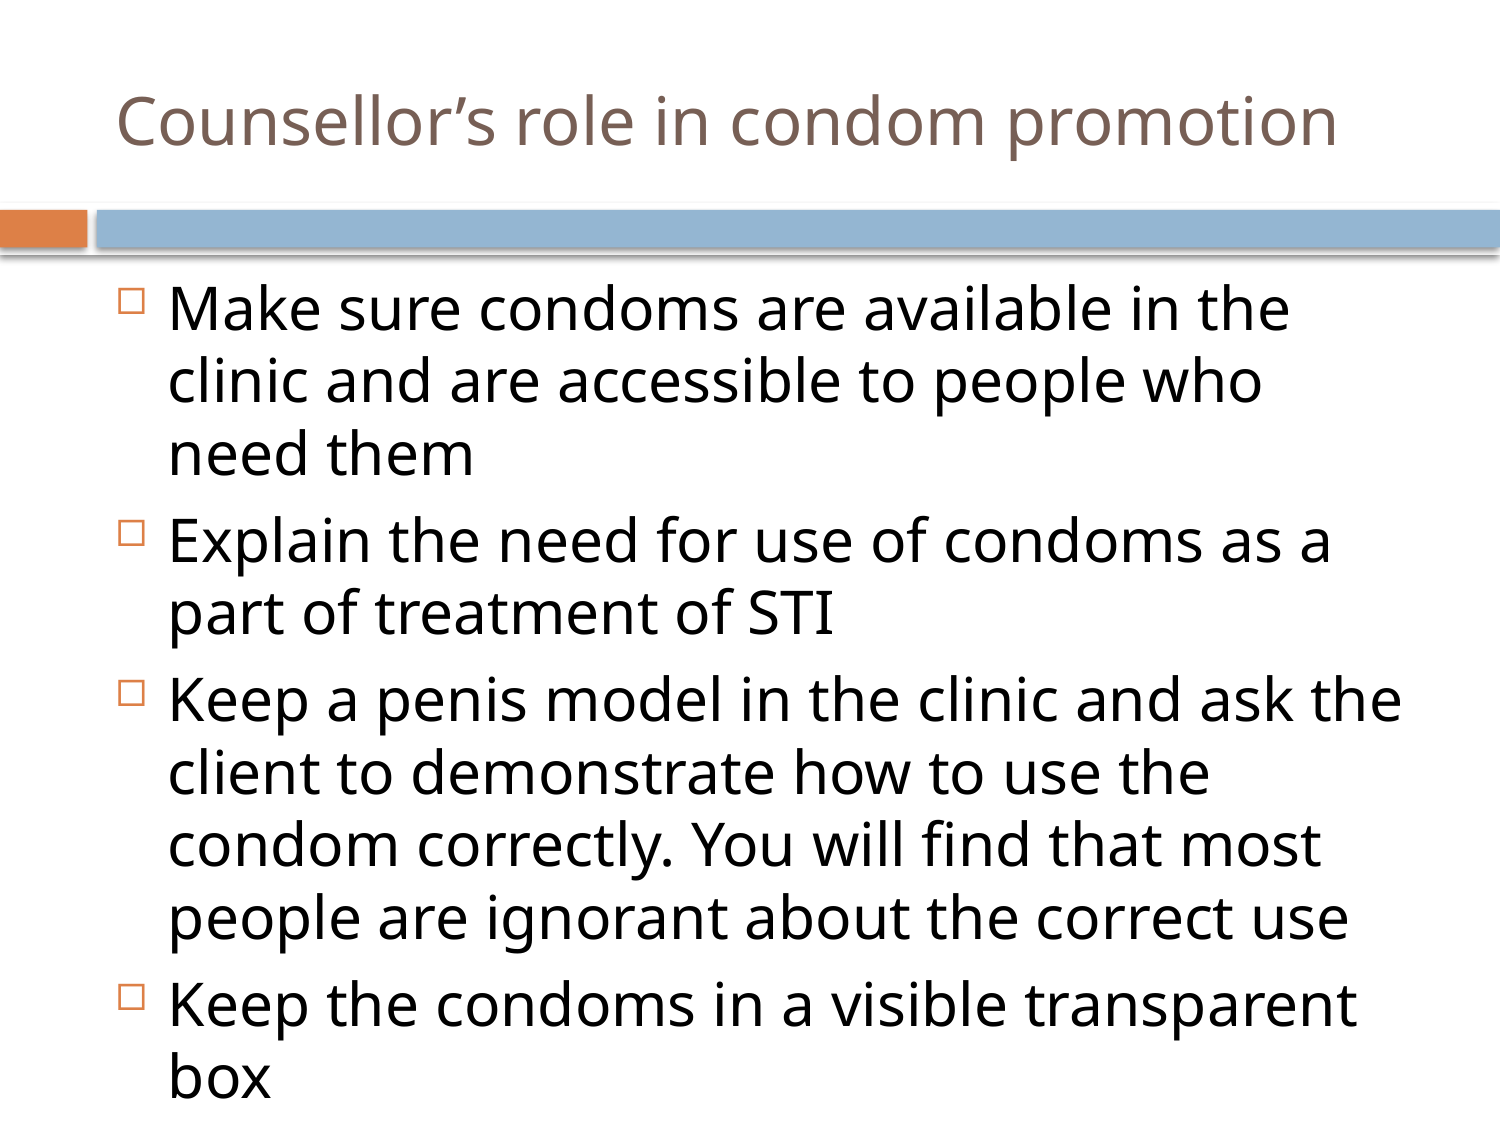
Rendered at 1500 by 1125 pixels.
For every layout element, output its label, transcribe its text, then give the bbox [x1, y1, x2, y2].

title Counsellor’s role in condom promotion [100, 37, 1439, 201]
list Make sure condoms are available in the clinic and are accessible to people who need them Explain the need for use of condoms as a part of treatment of STI Keep a penis model in the clinic and ask the client to demonstrate how to use the condom correctly. You will find that most people are ignorant about the correct use Keep the condoms in a visible transparent box [100, 262, 1439, 1001]
